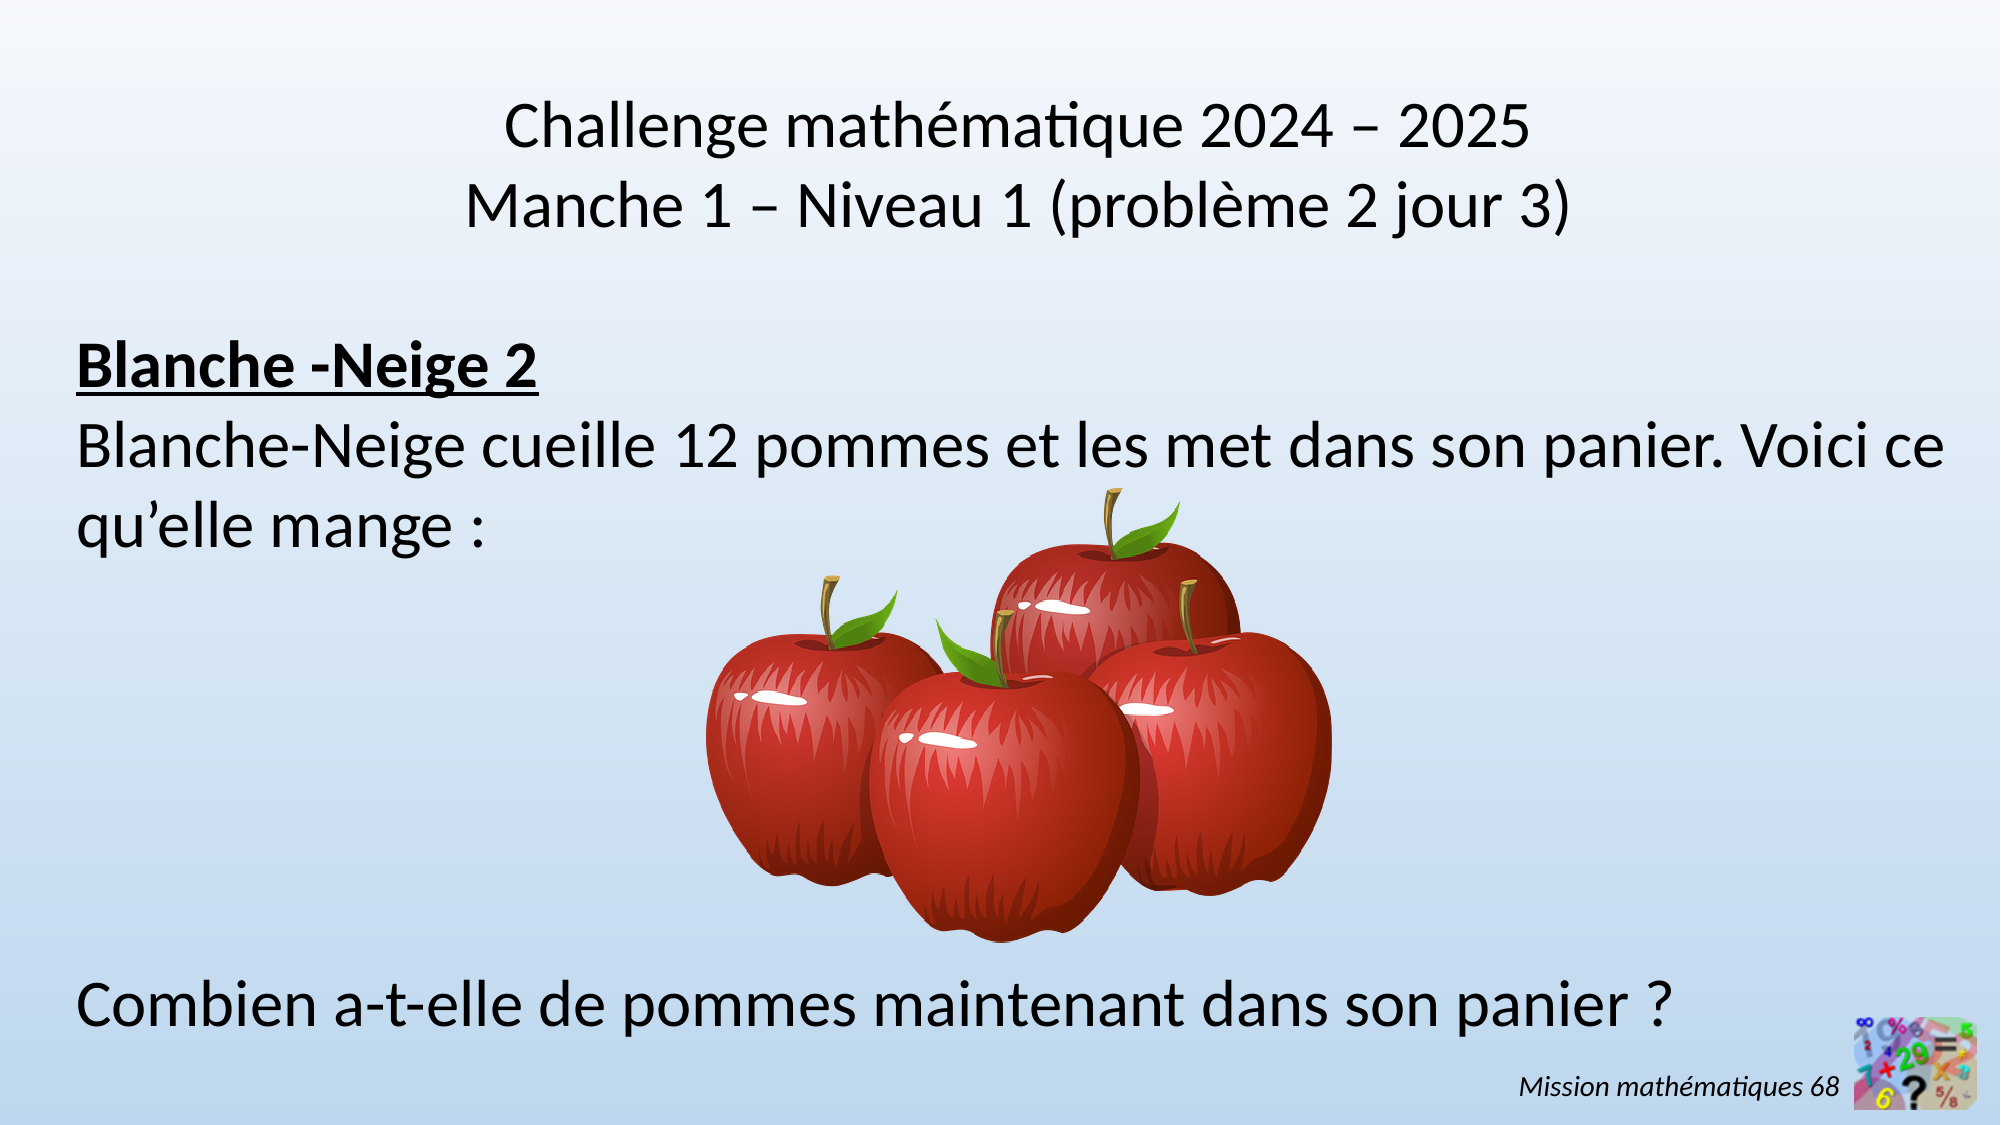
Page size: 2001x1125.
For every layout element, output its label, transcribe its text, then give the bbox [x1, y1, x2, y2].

text_box Challenge mathématique 2024 – 2025 Manche 1 – Niveau 1 (problème 2 jour 3) Blanche -Neige 2 Blanche-Neige cueille 12 pommes et les met dans son panier. Voici ce qu’elle mange : Combien a-t-elle de pommes maintenant dans son panier ? [61, 73, 1977, 1048]
picture [1854, 1017, 1977, 1110]
picture [706, 488, 1332, 943]
text_box Mission mathématiques 68 [1501, 1059, 1854, 1110]
